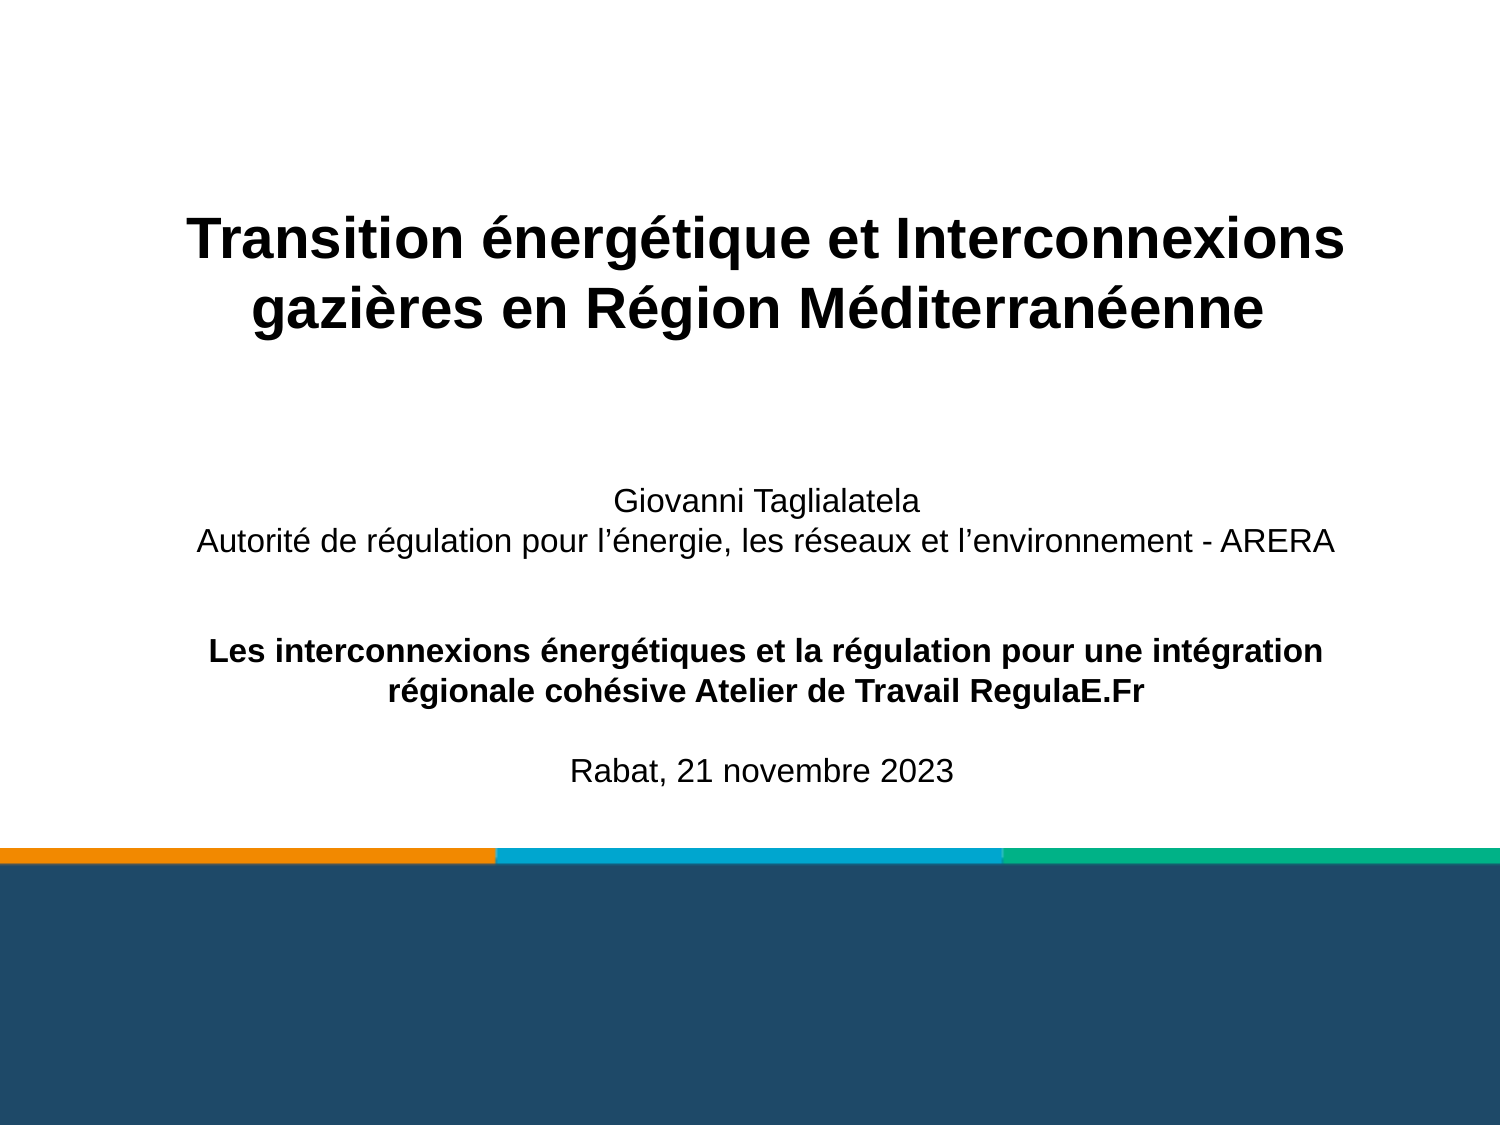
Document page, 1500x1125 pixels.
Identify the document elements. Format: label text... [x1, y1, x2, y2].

picture [0, 848, 1500, 1125]
title Transition énergétique et Interconnexions gazières en Région Méditerranéenne Giovanni Taglialatela Autorité de régulation pour l’énergie, les réseaux et l’environnement - ARERA Les interconnexions énergétiques et la régulation pour une intégration régionale cohésive Atelier de Travail RegulaE.Fr Rabat, 21 novembre 2023 [153, 146, 1380, 843]
